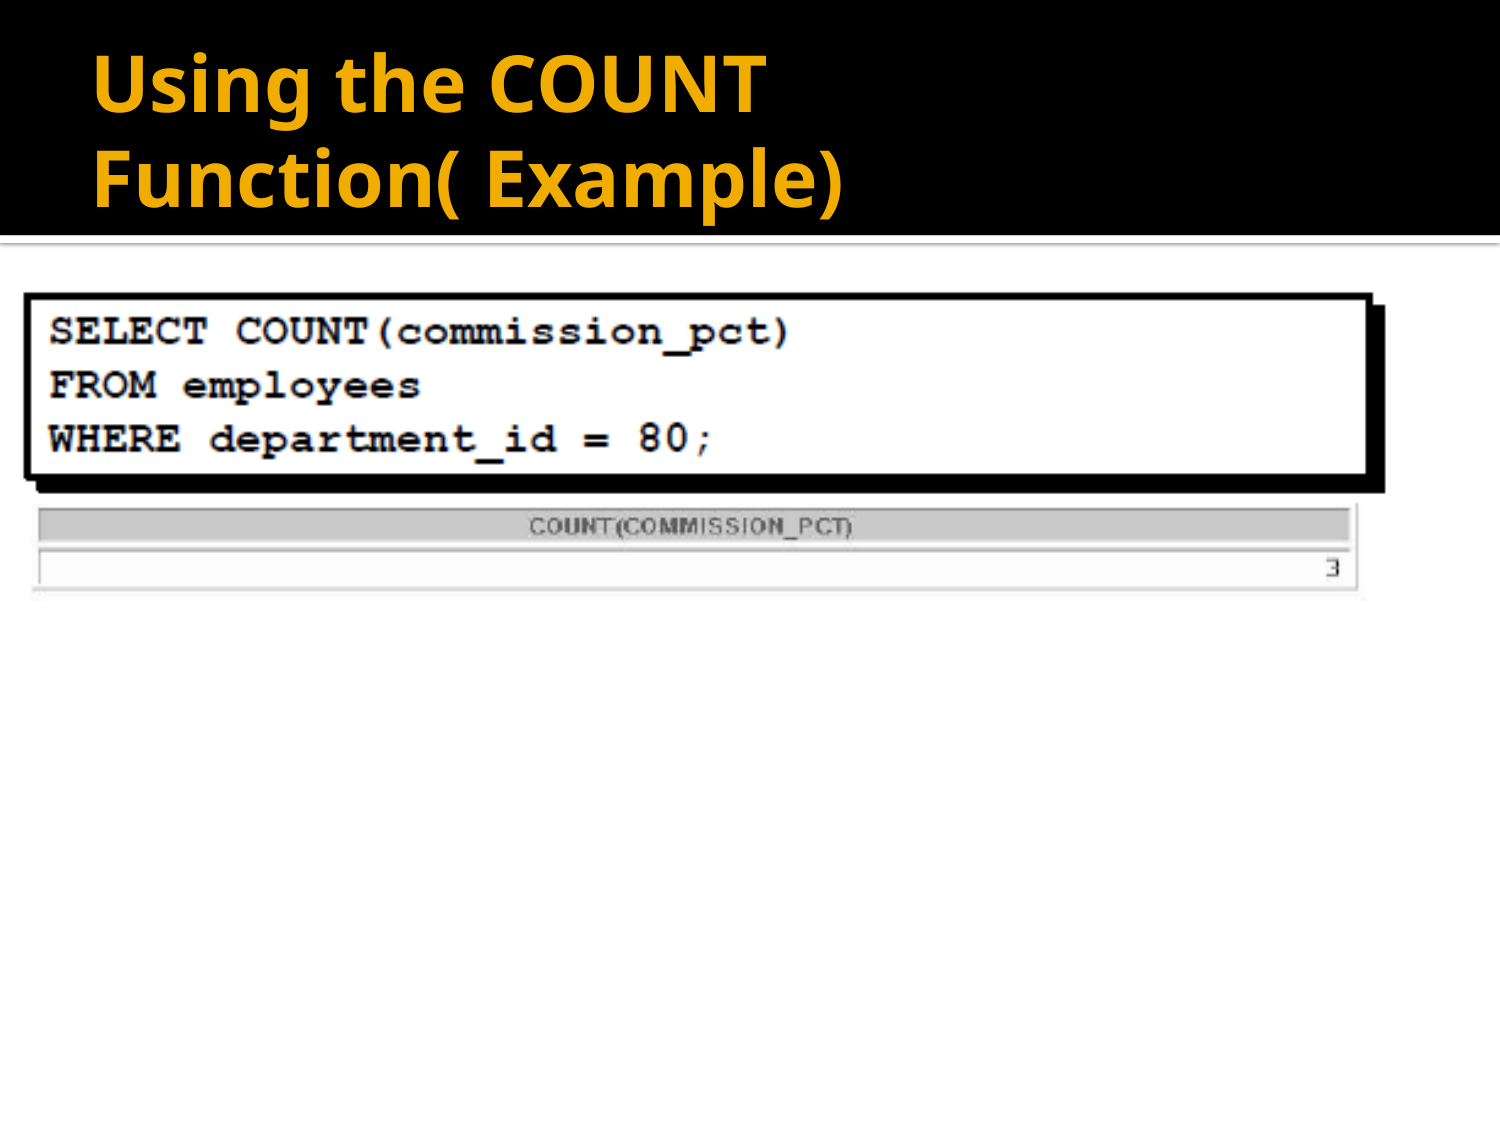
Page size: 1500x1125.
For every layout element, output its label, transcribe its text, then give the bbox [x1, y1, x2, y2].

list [0, 274, 1456, 650]
title Using the COUNT Function( Example) [75, 25, 1425, 231]
